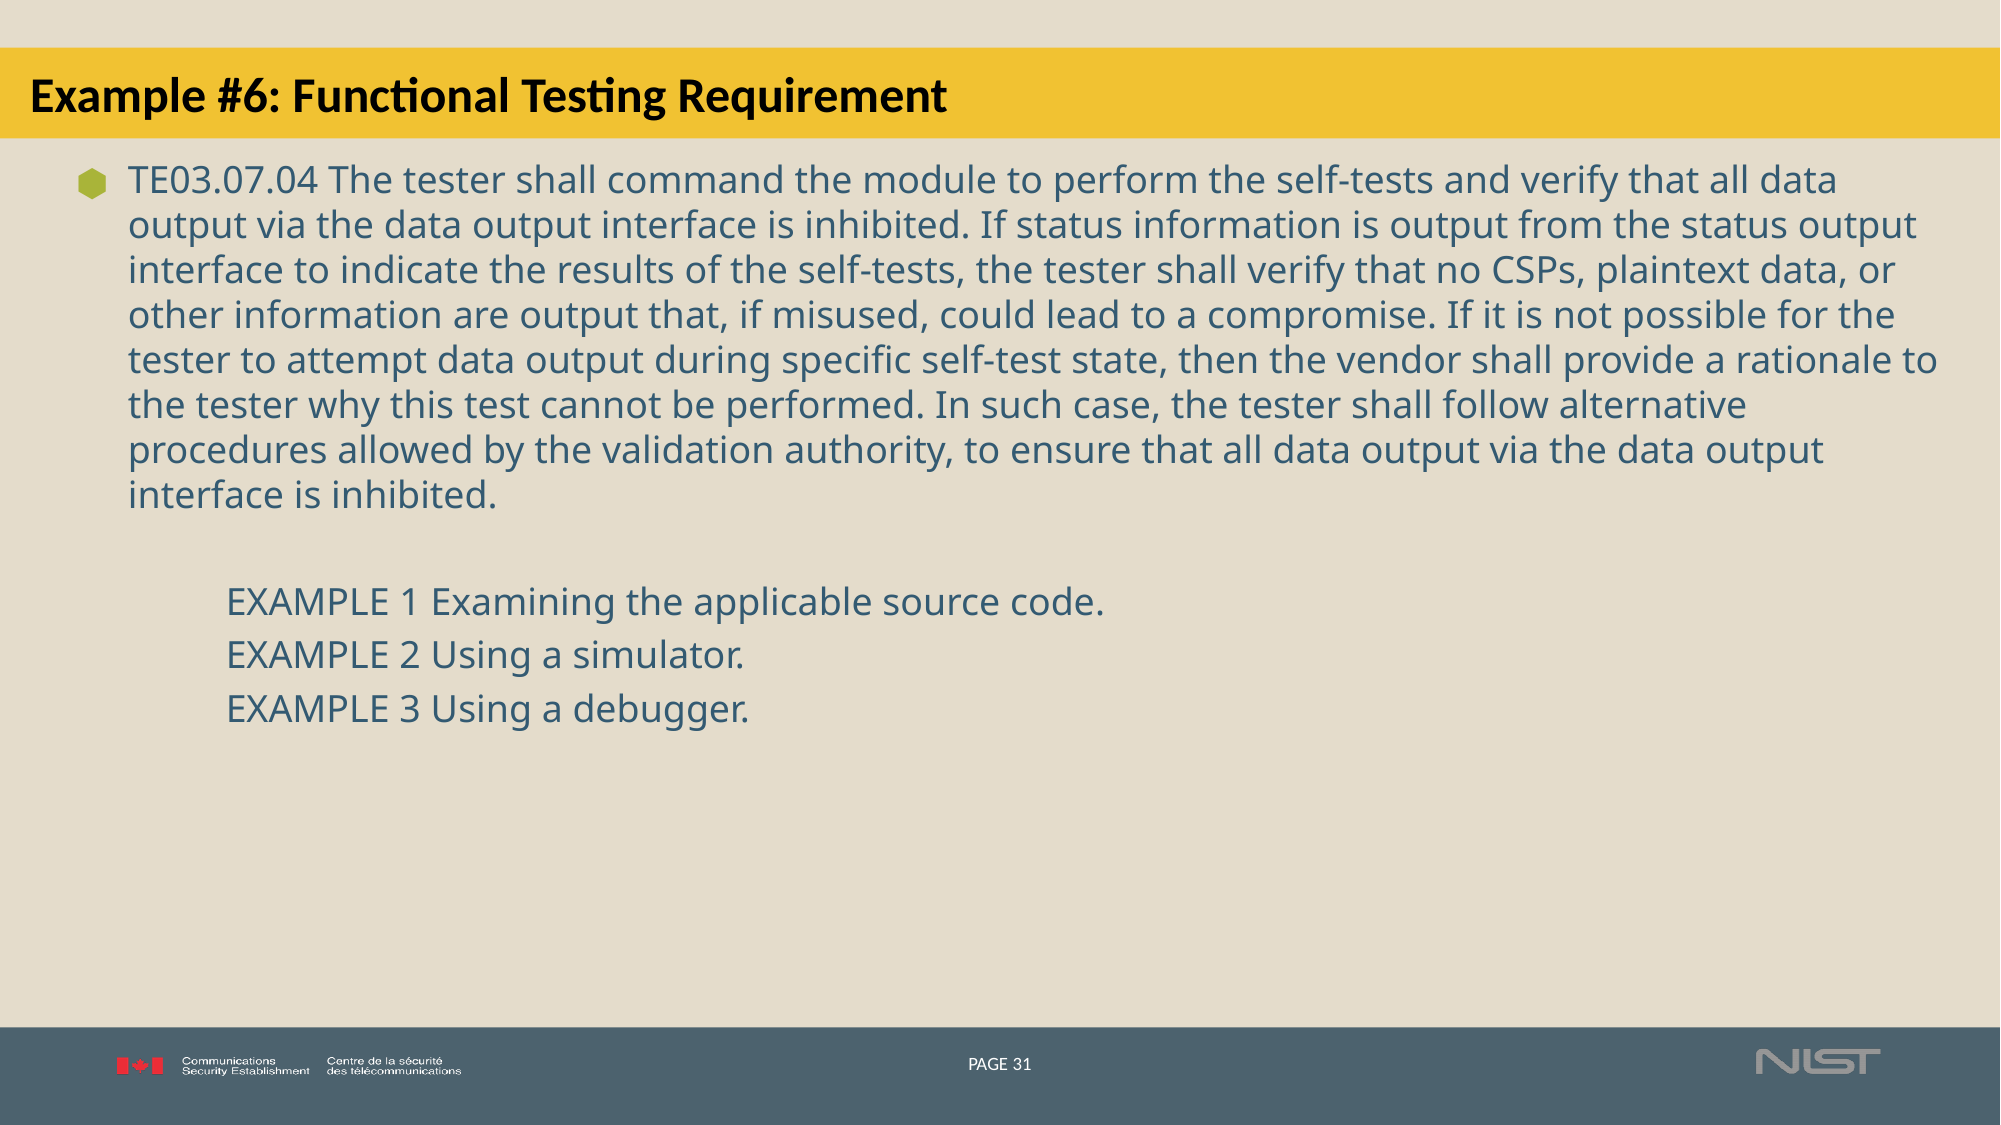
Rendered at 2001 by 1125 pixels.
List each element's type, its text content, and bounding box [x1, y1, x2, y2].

picture [117, 1057, 461, 1076]
list TE03.07.04 The tester shall command the module to perform the self-tests and verify that all data output via the data output interface is inhibited. If status information is output from the status output interface to indicate the results of the self-tests, the tester shall verify that no CSPs, plaintext data, or other information are output that, if misused, could lead to a compromise. If it is not possible for the tester to attempt data output during specific self-test state, then the vendor shall provide a rationale to the tester why this test cannot be performed. In such case, the tester shall follow alternative procedures allowed by the validation authority, to ensure that all data output via the data output interface is inhibited. EXAMPLE 1 Examining the applicable source code. EXAMPLE 2 Using a simulator. EXAMPLE 3 Using a debugger. [37, 149, 1961, 1014]
title Example #6: Functional Testing Requirement [0, 47, 2000, 139]
picture [1748, 1043, 1886, 1079]
